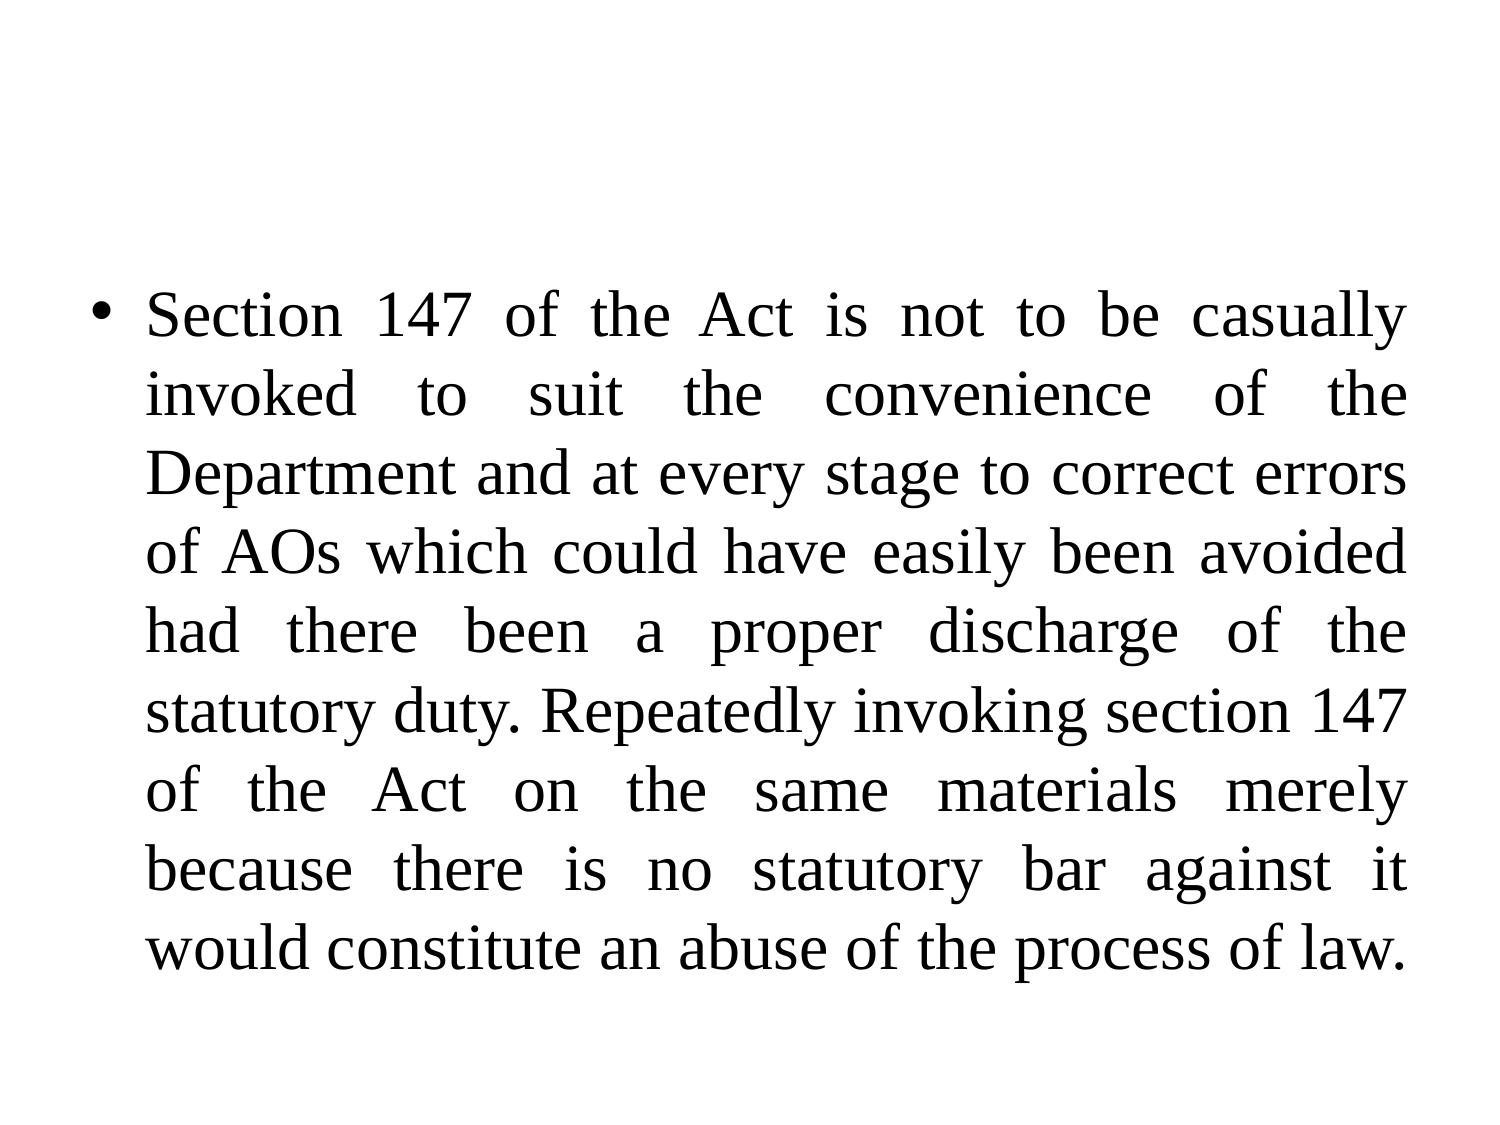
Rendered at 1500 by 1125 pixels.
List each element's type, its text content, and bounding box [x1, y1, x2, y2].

list Section 147 of the Act is not to be casually invoked to suit the convenience of the Department and at every stage to correct errors of AOs which could have easily been avoided had there been a proper discharge of the statutory duty. Repeatedly invoking section 147 of the Act on the same materials merely because there is no statutory bar against it would constitute an abuse of the process of law. [75, 262, 1425, 1005]
